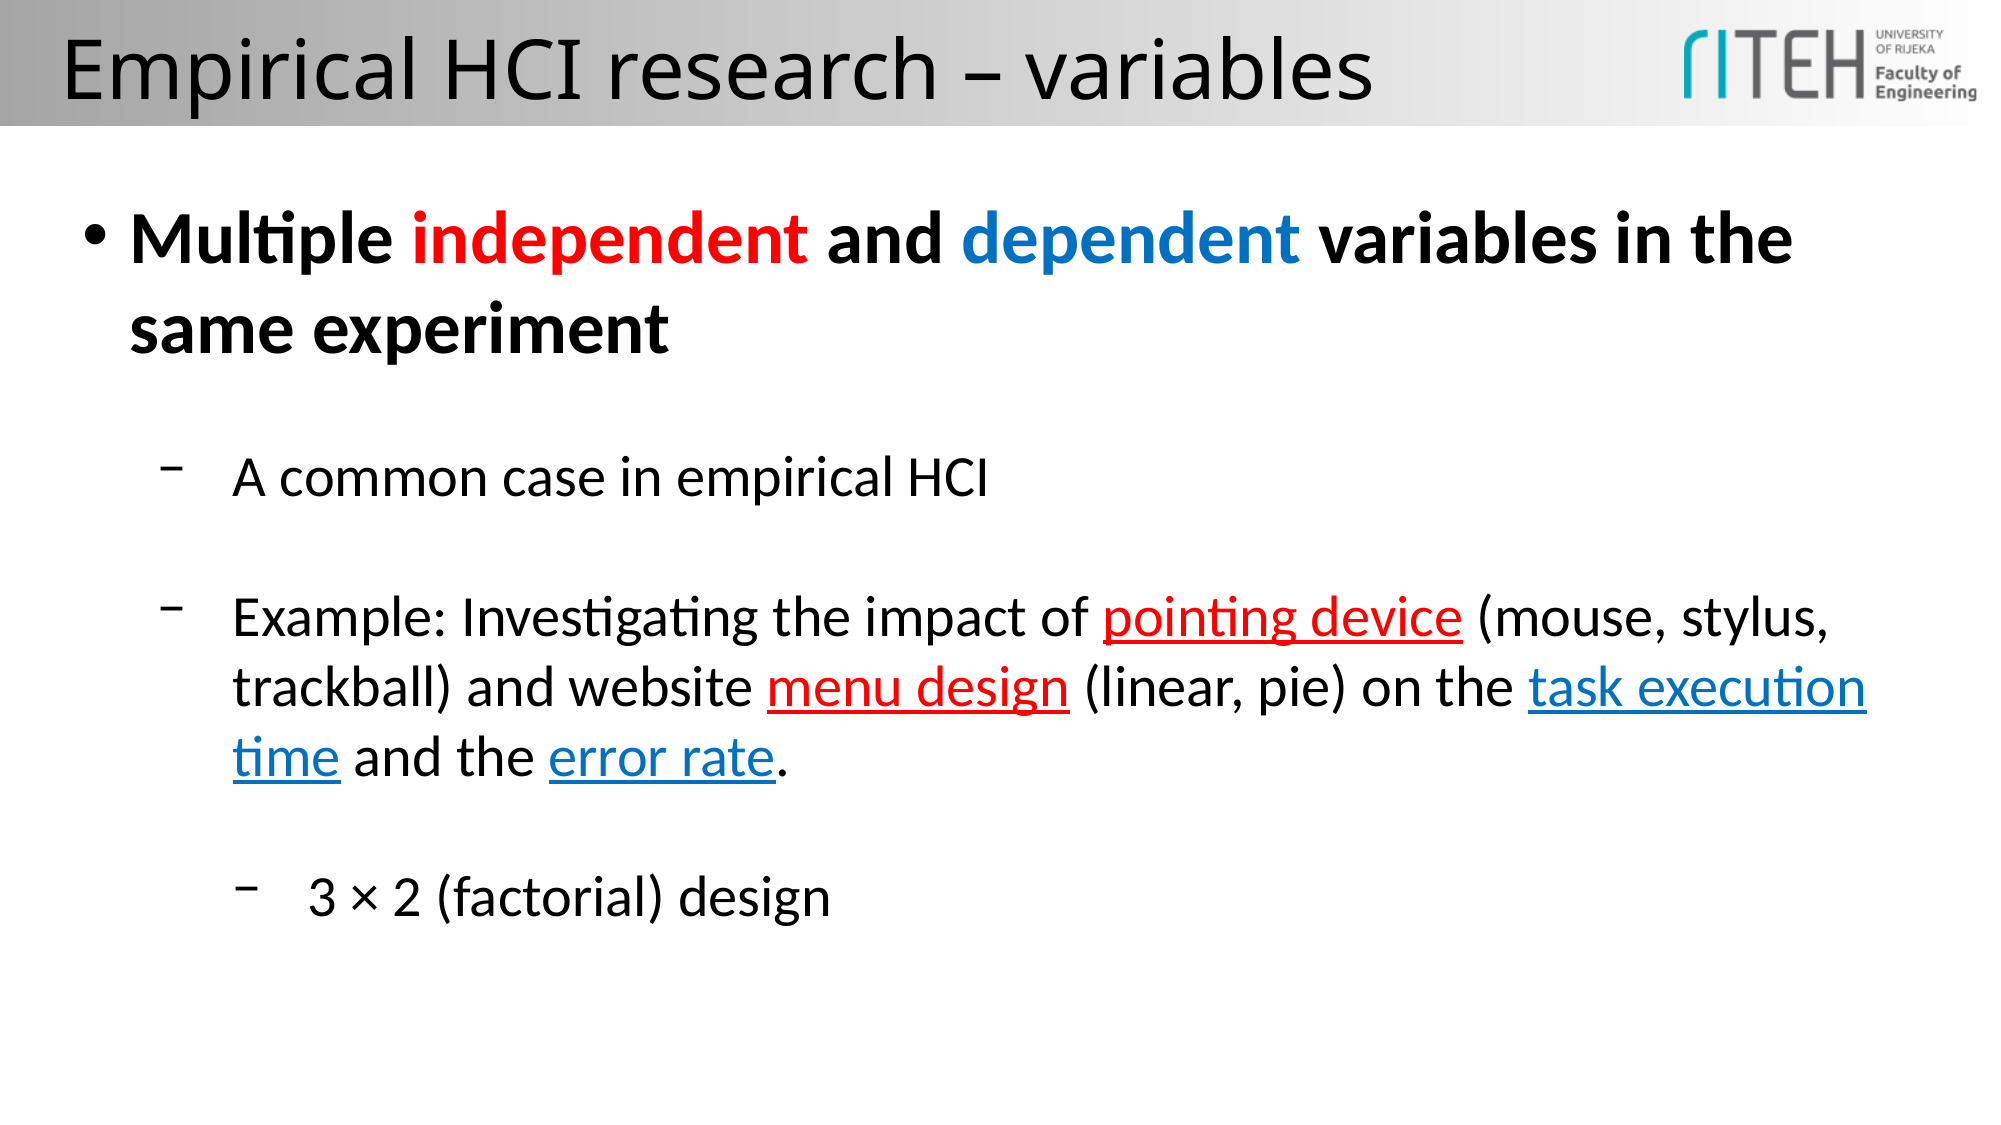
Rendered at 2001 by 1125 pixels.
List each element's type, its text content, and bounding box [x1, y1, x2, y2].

title Empirical HCI research – variables [45, 20, 1601, 126]
text_box [0, 0, 2000, 127]
picture [1683, 20, 1977, 107]
text_box Multiple independent and dependent variables in the same experiment A common case in empirical HCI Example: Investigating the impact of pointing device (mouse, stylus, trackball) and website menu design (linear, pie) on the task execution time and the error rate. 3 × 2 (factorial) design [68, 180, 1932, 936]
